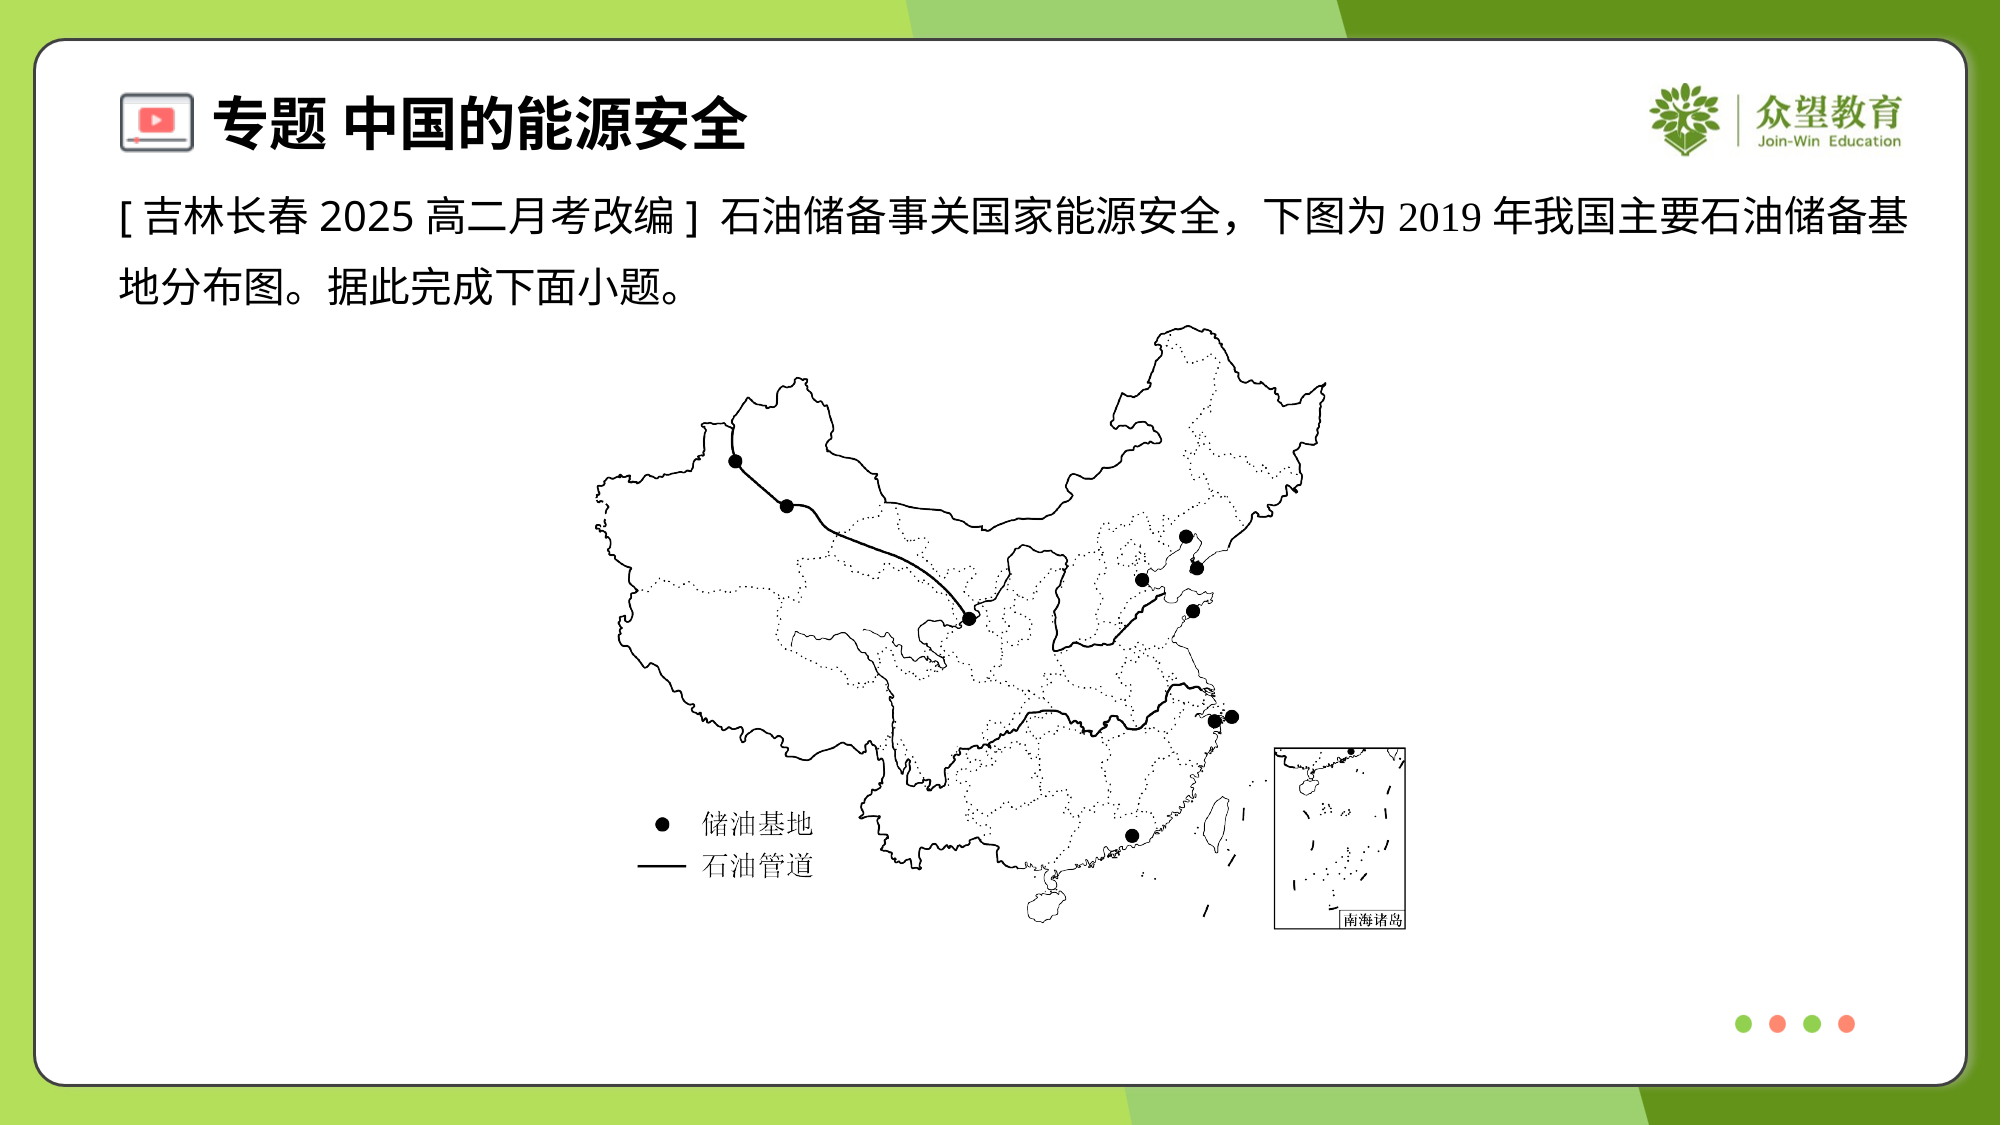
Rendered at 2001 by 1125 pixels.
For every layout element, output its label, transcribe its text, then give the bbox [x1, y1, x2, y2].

text_box [吉林长春2025高二月考改编] 石油储备事关国家能源安全，下图为2019年我国主要石油储备基 地分布图。据此完成下面小题。 [118, 164, 1883, 304]
picture [0, 0, 2000, 1125]
